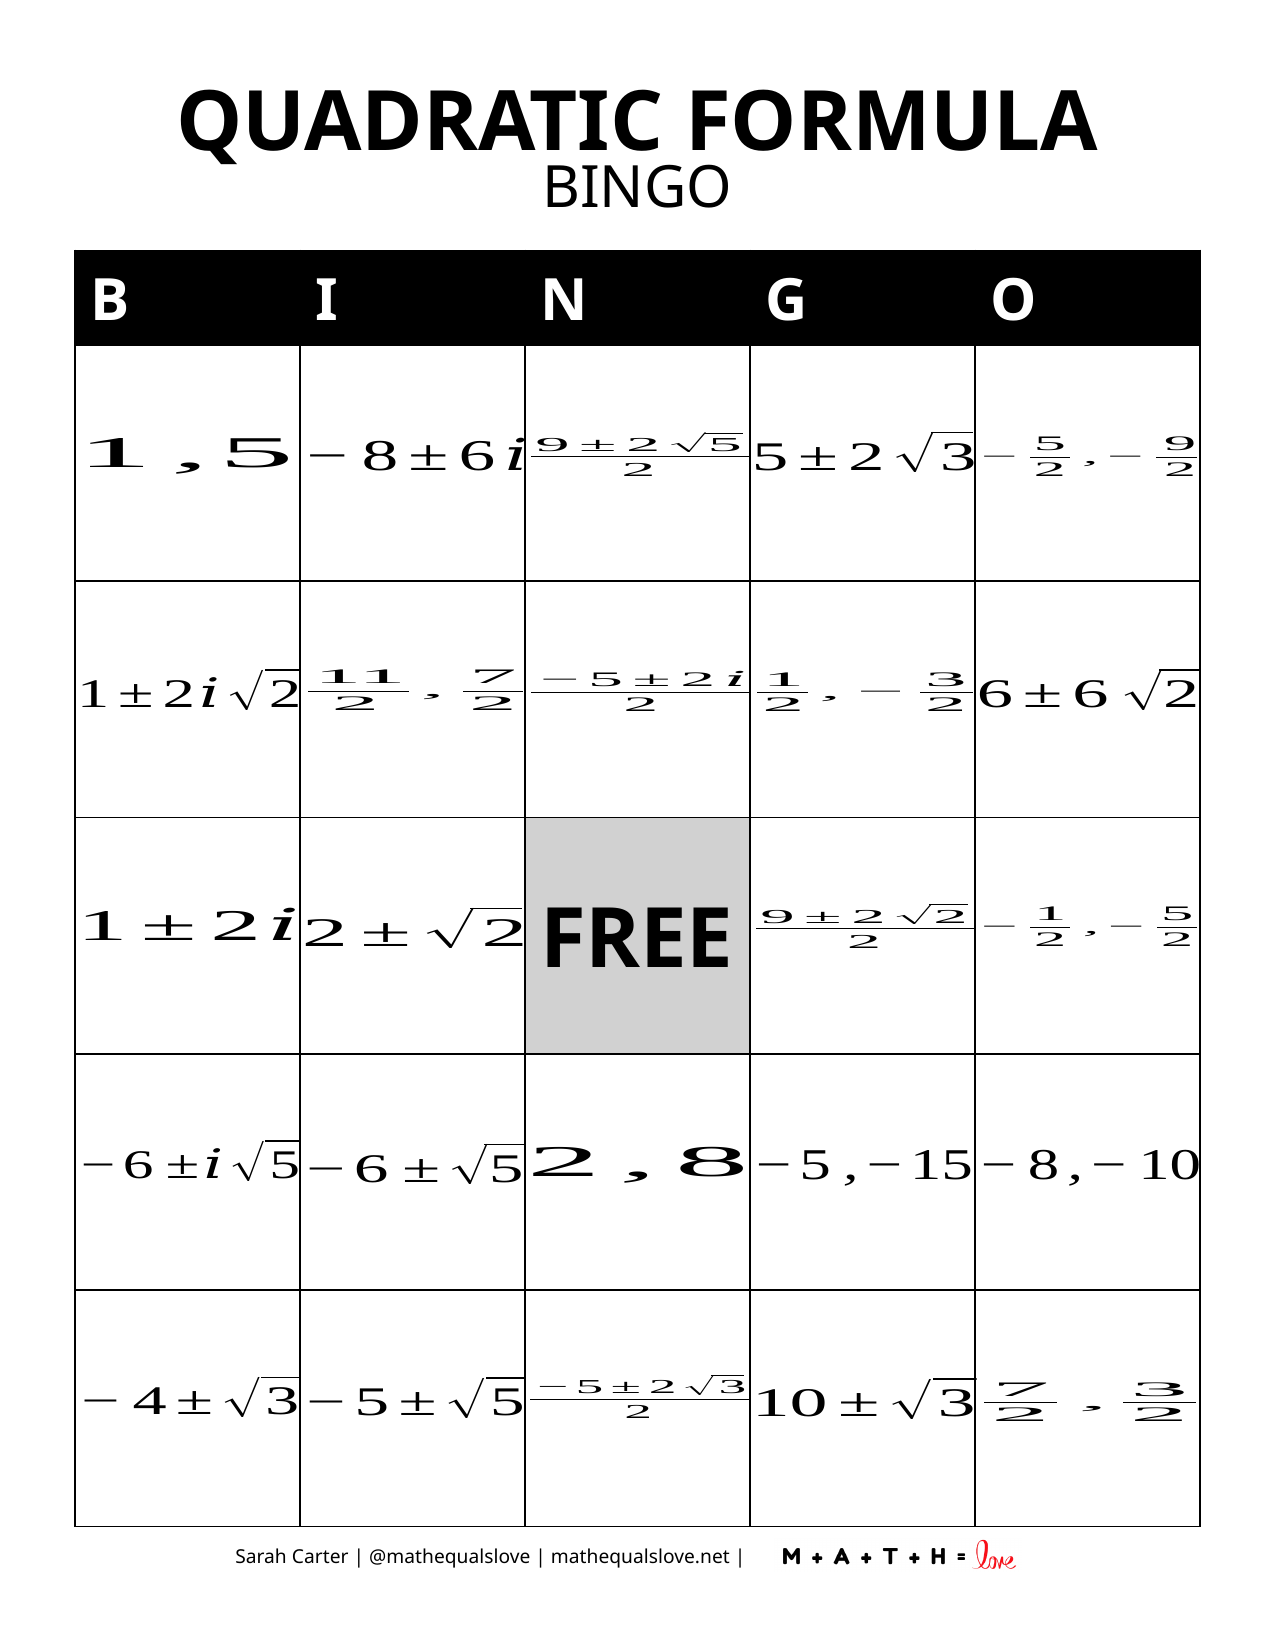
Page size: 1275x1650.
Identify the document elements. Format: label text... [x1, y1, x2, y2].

table_cell [976, 346, 1199, 580]
table_header N [526, 251, 749, 344]
table_cell [76, 1291, 299, 1526]
table_cell [301, 582, 524, 817]
table_header B [76, 251, 299, 344]
text_box BINGO [74, 175, 1200, 226]
table_cell [76, 346, 299, 580]
table_cell [301, 1055, 524, 1289]
table_cell [976, 582, 1199, 817]
table_cell [751, 1291, 974, 1526]
table_cell [751, 818, 974, 1053]
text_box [220, 1535, 1055, 1576]
table_cell [301, 818, 524, 1053]
table_cell FREE [526, 818, 749, 1053]
text_box QUADRATIC FORMULA [74, 59, 1200, 175]
table_cell [751, 1055, 974, 1289]
table_cell [526, 1055, 749, 1289]
table_header G [751, 251, 974, 344]
table_cell [301, 346, 524, 580]
table_cell [76, 1055, 299, 1289]
table_cell [751, 582, 974, 817]
table_cell [976, 1055, 1199, 1289]
table_header O [976, 251, 1199, 344]
table_header I [301, 251, 524, 344]
table_cell [526, 582, 749, 817]
table_cell [751, 346, 974, 580]
table_cell [76, 818, 299, 1053]
table_cell [976, 1291, 1199, 1526]
table_cell [301, 1291, 524, 1526]
table_cell [976, 818, 1199, 1053]
table_cell [526, 1291, 749, 1526]
table_cell [526, 346, 749, 580]
table_cell [76, 582, 299, 817]
